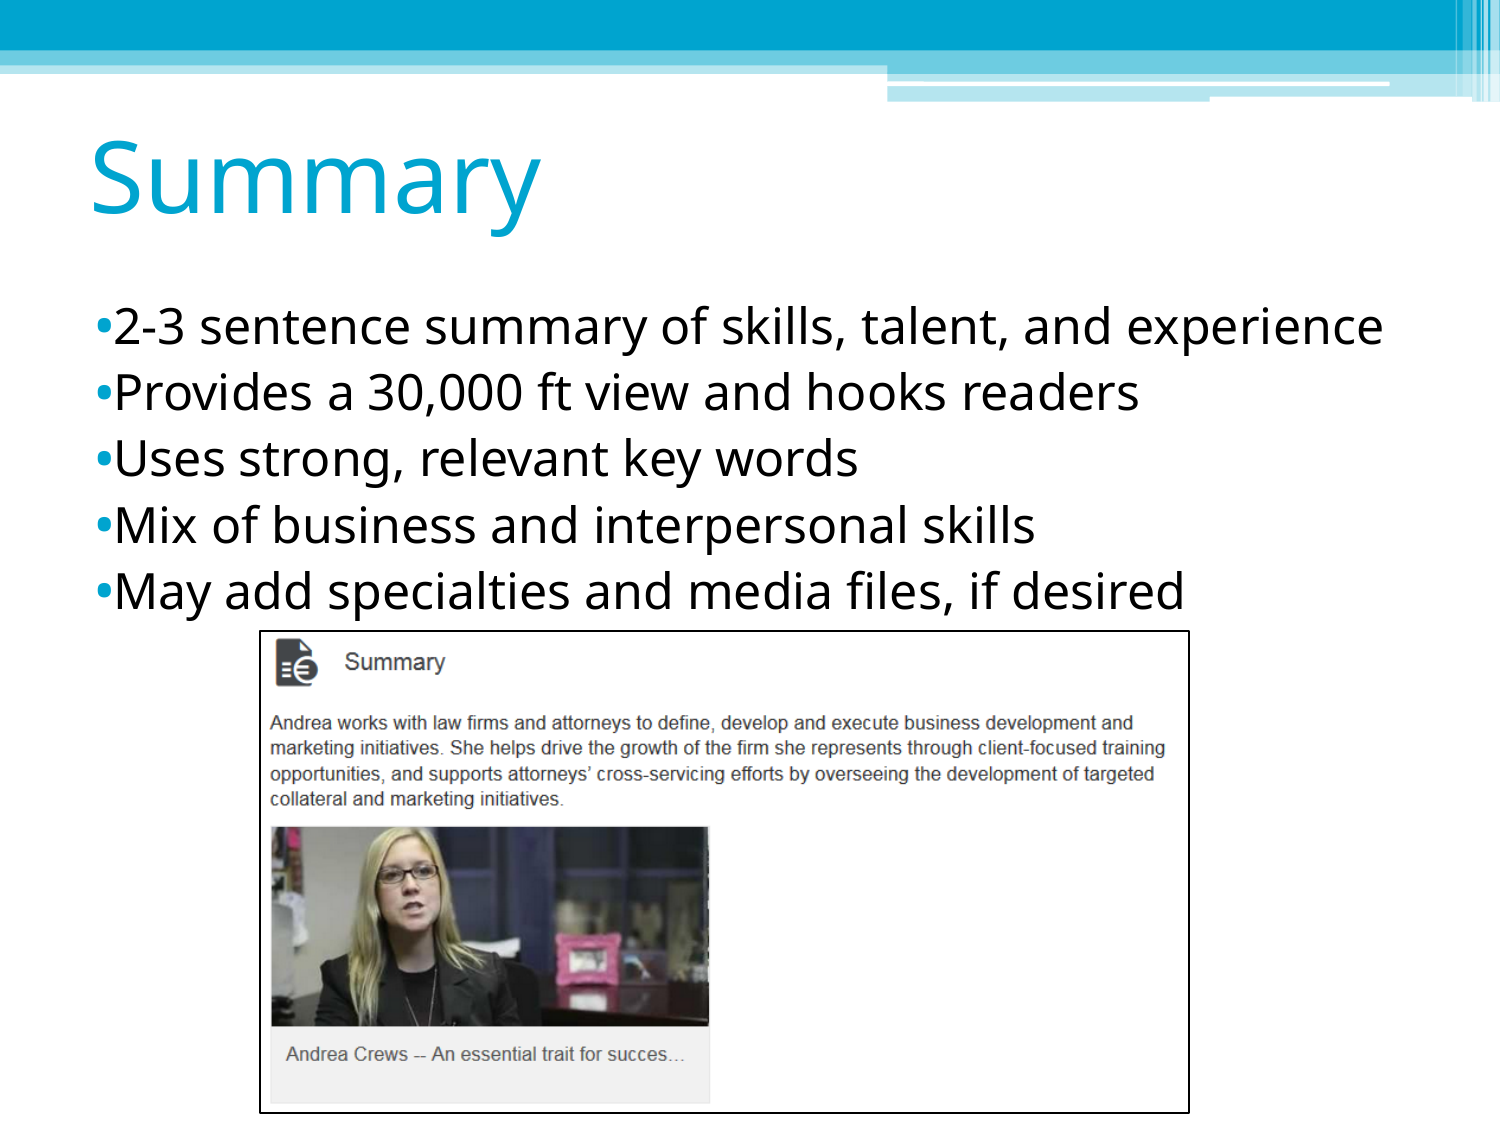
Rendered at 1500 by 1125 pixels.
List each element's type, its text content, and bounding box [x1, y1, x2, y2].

list 2-3 sentence summary of skills, talent, and experience Provides a 30,000 ft view and hooks readers Uses strong, relevant key words Mix of business and interpersonal skills May add specialties and media files, if desired [80, 286, 1425, 705]
picture [261, 631, 1188, 1112]
title Summary [75, 85, 1425, 261]
